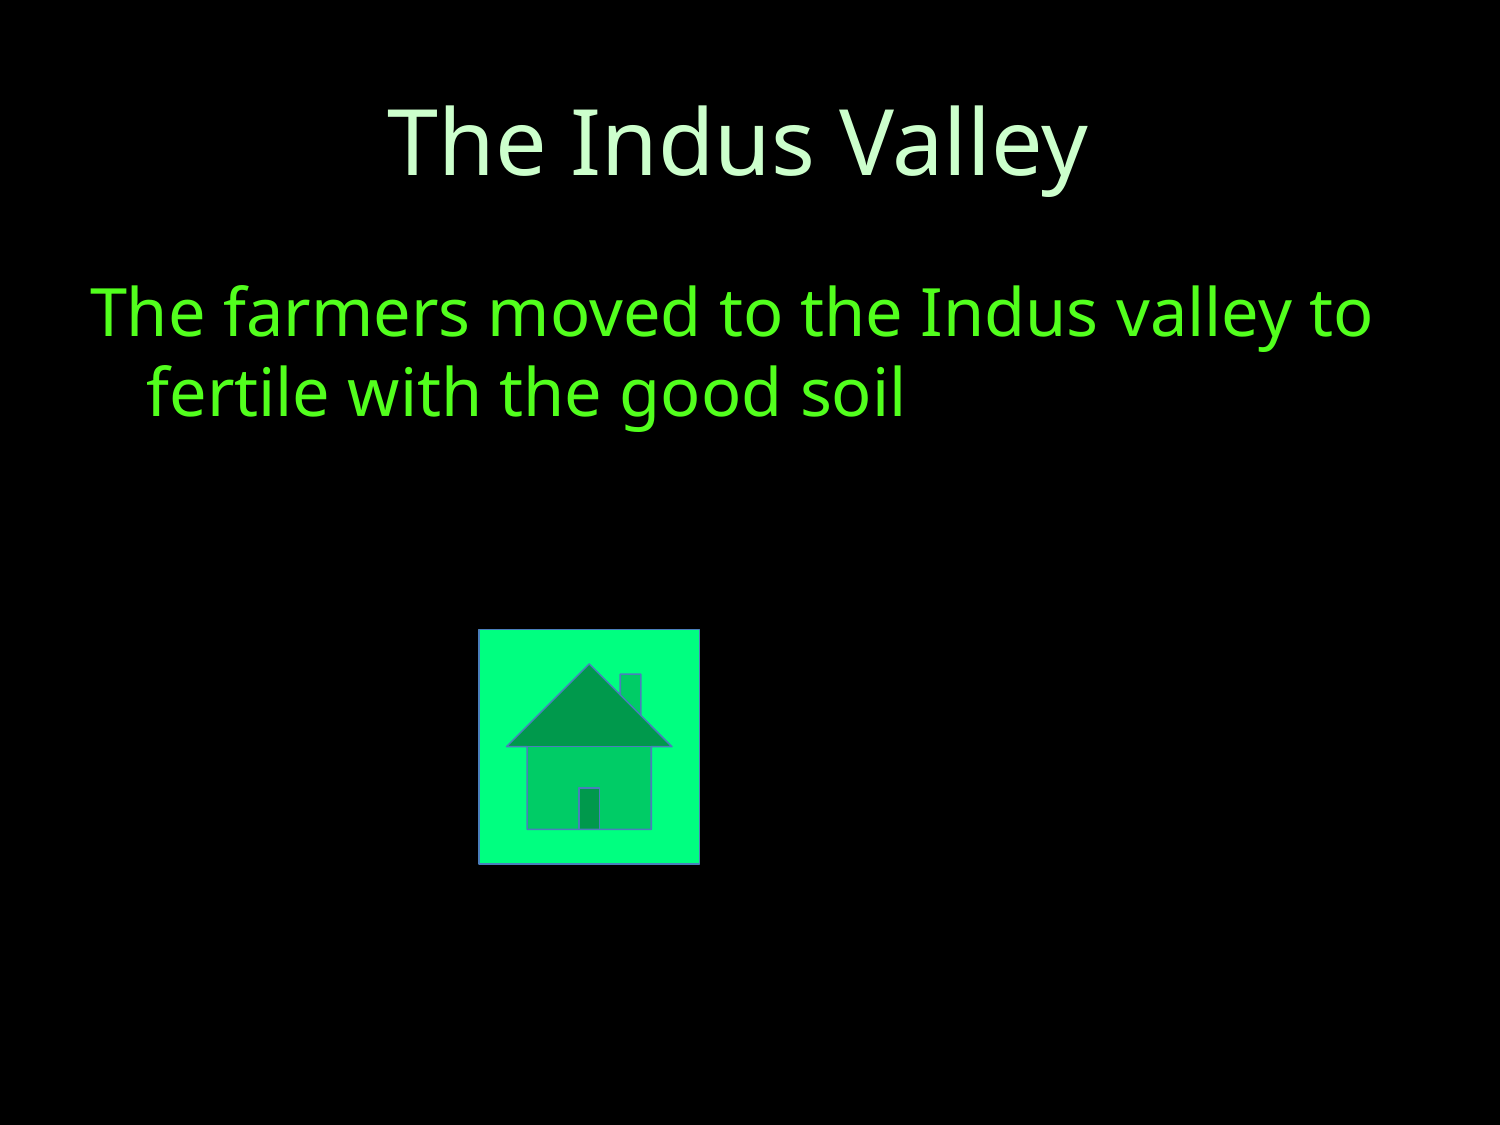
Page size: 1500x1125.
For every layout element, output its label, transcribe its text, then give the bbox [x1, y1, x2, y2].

list The farmers moved to the Indus valley to fertile with the good soil [75, 262, 1425, 1005]
title The Indus Valley [75, 45, 1425, 233]
text_box [478, 629, 700, 865]
